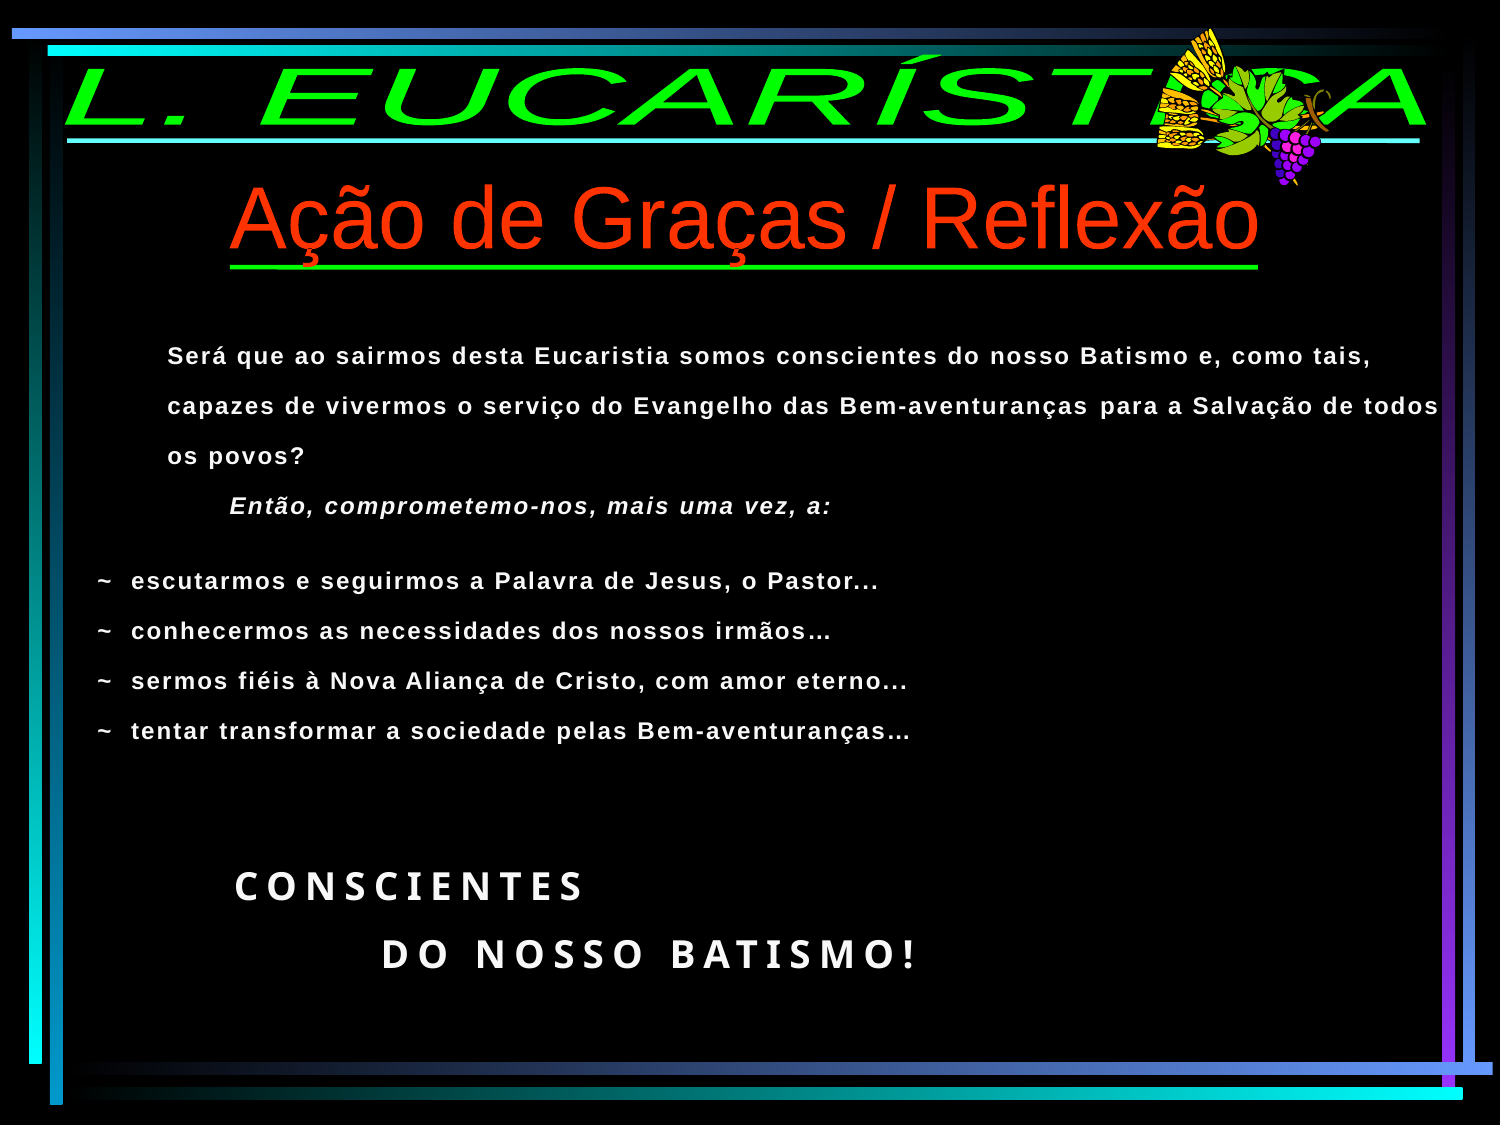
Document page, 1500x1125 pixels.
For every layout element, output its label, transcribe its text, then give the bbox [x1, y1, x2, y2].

text_box Será que ao sairmos desta Eucaristia somos conscientes do nosso Batismo e, como tais, capazes de vivermos o serviço do Evangelho das Bem-aventuranças para a Salvação de todos os povos? Então, comprometemo-nos, mais uma vez, a: ~ escutarmos e seguirmos a Palavra de Jesus, o Pastor... ~ conhecermos as necessidades dos nossos irmãos… ~ sermos fiéis à Nova Aliança de Cristo, com amor eterno... ~ tentar transformar a sociedade pelas Bem-aventuranças… [64, 327, 1459, 768]
picture [1174, 22, 1334, 193]
text_box Conscientes do nosso batismo! [219, 857, 1341, 1010]
